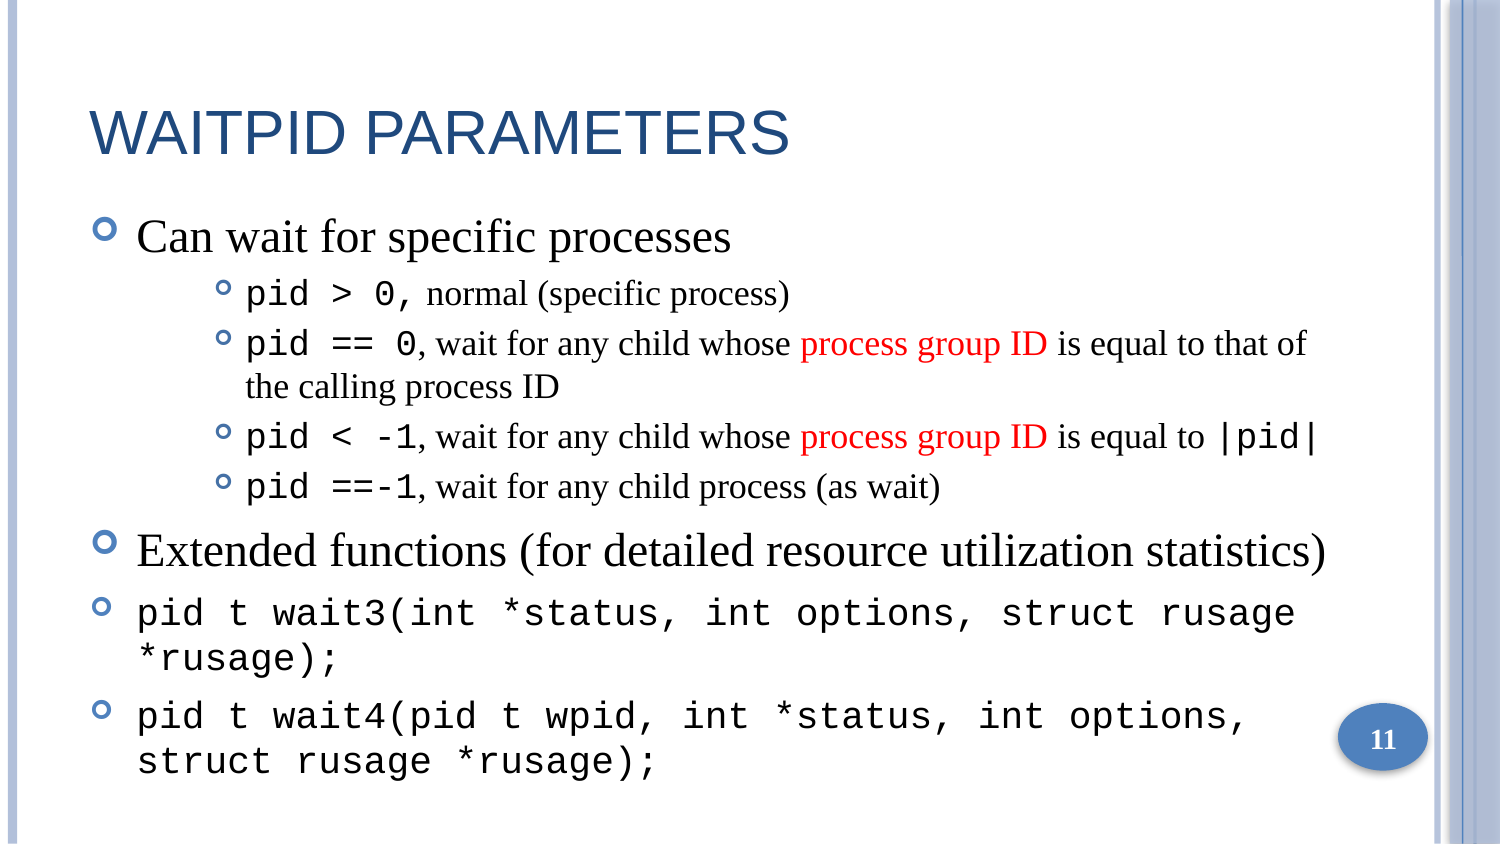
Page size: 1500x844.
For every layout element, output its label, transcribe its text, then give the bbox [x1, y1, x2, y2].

title WAITPID Parameters [75, 33, 1300, 175]
slide_number 11 [1333, 705, 1434, 770]
list Can wait for specific processes pid > 0, normal (specific process) pid == 0, wait for any child whose process group ID is equal to that of the calling process ID pid < -1, wait for any child whose process group ID is equal to |pid| pid ==-1, wait for any child process (as wait) Extended functions (for detailed resource utilization statistics) pid t wait3(int *status, int options, struct rusage *rusage); pid t wait4(pid t wpid, int *status, int options, struct rusage *rusage); [75, 196, 1363, 797]
